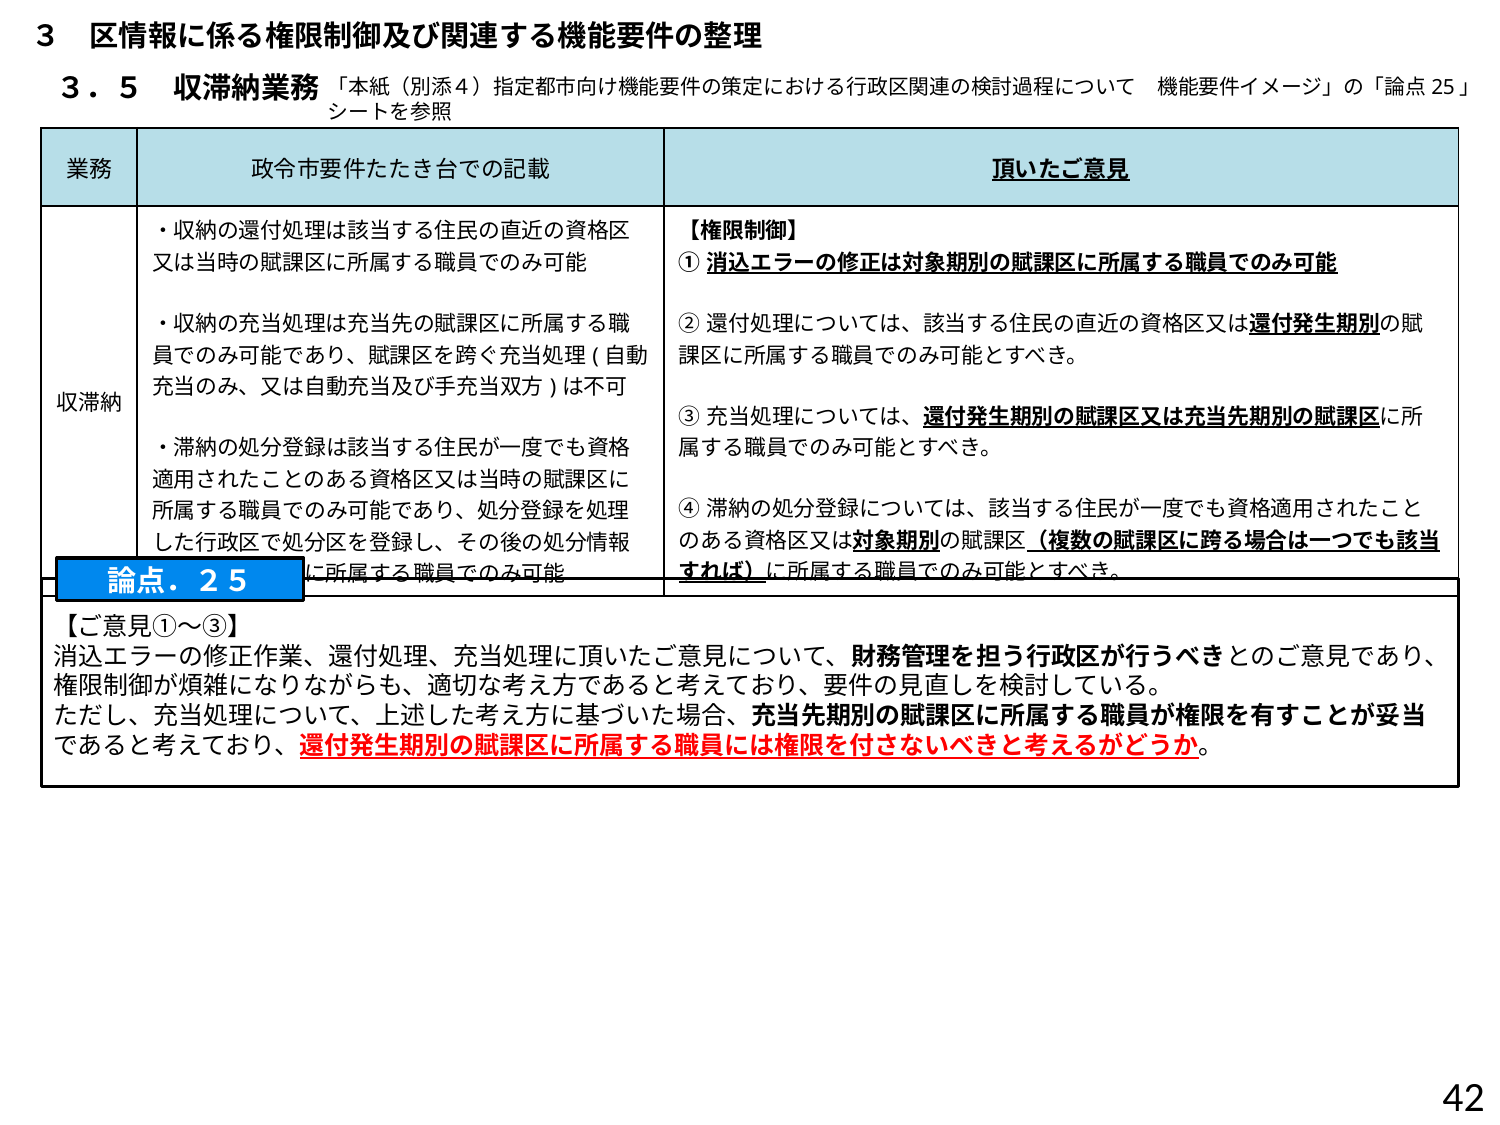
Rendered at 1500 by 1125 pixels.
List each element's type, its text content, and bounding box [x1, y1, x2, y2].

slide_number 41 [1149, 1065, 1500, 1125]
table_header 政令市要件たたき台での記載 [138, 129, 663, 205]
text_box 【ご意見①～③】 消込エラーの修正作業、還付処理、充当処理に頂いたご意見について、財務管理を担う行政区が行うべきとのご意見であり、権限制御が煩雑になりながらも、適切な考え方であると考えており、要件の見直しを検討している。 ただし、充当処理について、上述した考え方に基づいた場合、充当先期別の賦課区に所属する職員が権限を有すことが妥当であると考えており、還付発生期別の賦課区に所属する職員には権限を付さないべきと考えるがどうか。 [41, 578, 1459, 787]
text_box ３．５ 収滞納業務 [41, 54, 1465, 100]
table_header 頂いたご意見 [665, 129, 1458, 205]
table_header 業務 [42, 129, 136, 205]
text_box ３ 区情報に係る権限制御及び関連する機能要件の整理 [16, 2, 1440, 49]
table_cell 収滞納 [42, 207, 136, 578]
text_box 論点．２５ [55, 556, 306, 603]
text_box 「本紙（別添４）指定都市向け機能要件の策定における行政区関連の検討過程について 機能要件イメージ」の「論点25」シートを参照 [312, 58, 1500, 114]
table_cell 【権限制御】 ①消込エラーの修正は対象期別の賦課区に所属する職員でのみ可能 ②還付処理については、該当する住民の直近の資格区又は還付発生期別の賦課区に所属する職員でのみ可能とすべき。 ③充当処理については、還付発生期別の賦課区又は充当先期別の賦課区に所属する職員でのみ可能とすべき。 ④滞納の処分登録については、該当する住民が一度でも資格適用されたことのある資格区又は対象期別の賦課区（複数の賦課区に跨る場合は一つでも該当すれば）に所属する職員でのみ可能とすべき。 [665, 207, 1458, 578]
table_cell ・収納の還付処理は該当する住民の直近の資格区又は当時の賦課区に所属する職員でのみ可能 ・収納の充当処理は充当先の賦課区に所属する職員でのみ可能であり、賦課区を跨ぐ充当処理(自動充当のみ、又は自動充当及び手充当双方)は不可 ・滞納の処分登録は該当する住民が一度でも資格適用されたことのある資格区又は当時の賦課区に所属する職員でのみ可能であり、処分登録を処理した行政区で処分区を登録し、その後の処分情報の更新は処分区に所属する職員でのみ可能 [138, 207, 663, 578]
